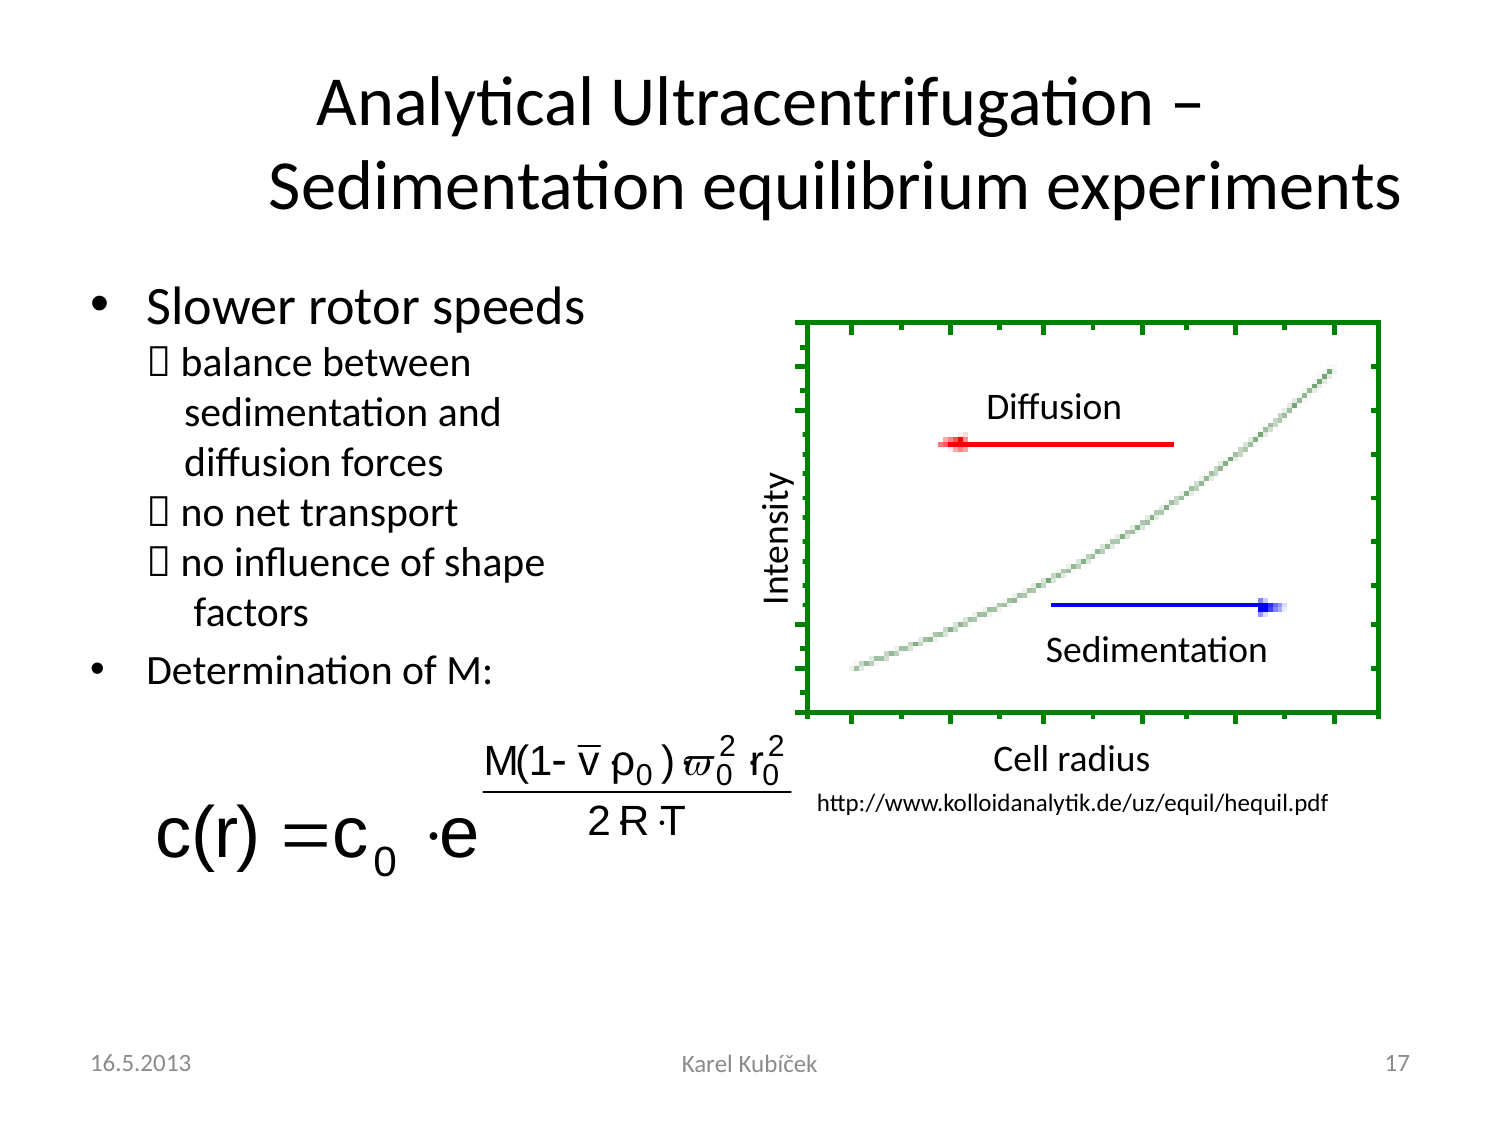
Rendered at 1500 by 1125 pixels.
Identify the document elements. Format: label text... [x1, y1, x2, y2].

text_box http://www.kolloidanalytik.de/uz/equil/hequil.pdf [810, 796, 1400, 824]
list Slower rotor speeds  balance between sedimentation and diffusion forces  no net transport  no influence of shape factors Determination of M: [75, 262, 738, 1006]
slide_number 17 [1074, 1024, 1425, 1100]
title Analytical Ultracentrifugation – Sedimentation equilibrium experiments [75, 45, 1464, 233]
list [146, 718, 806, 895]
footer Karel Kubíček [512, 1025, 988, 1100]
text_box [727, 293, 1407, 788]
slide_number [75, 1024, 425, 1100]
